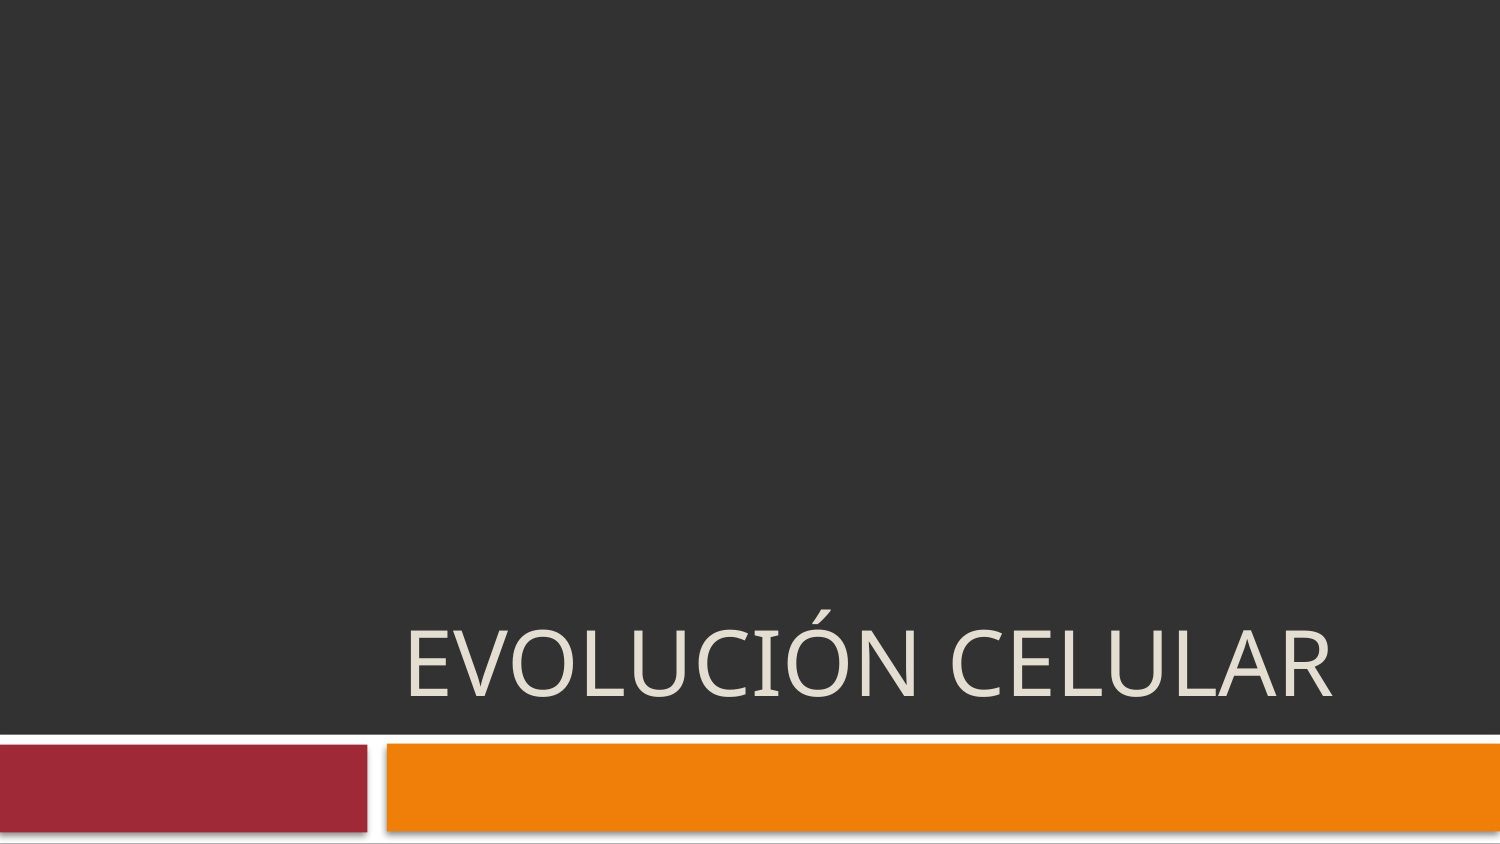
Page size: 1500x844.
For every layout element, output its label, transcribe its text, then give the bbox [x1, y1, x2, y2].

title Evolución celular [387, 496, 1450, 722]
